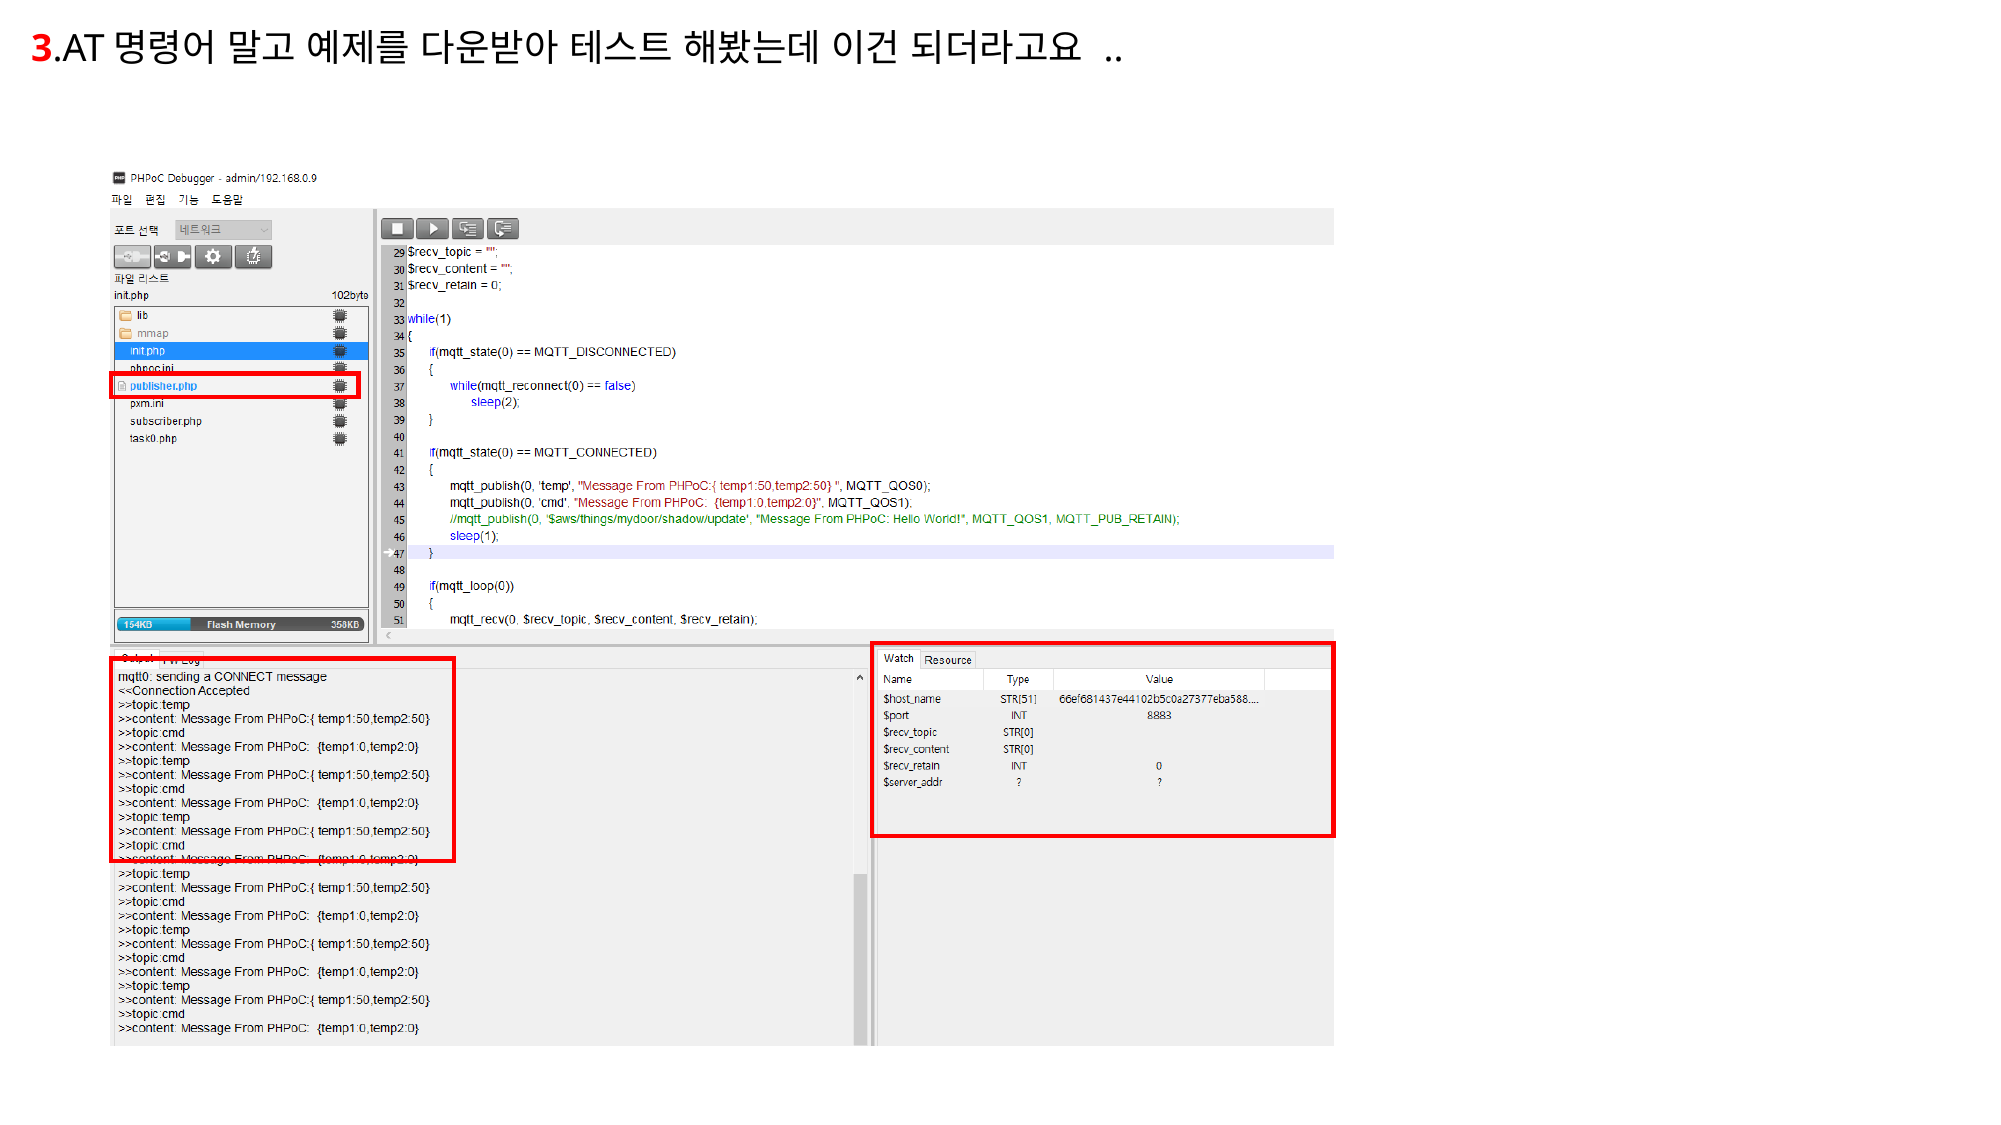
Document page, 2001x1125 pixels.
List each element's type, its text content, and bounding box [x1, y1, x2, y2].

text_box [110, 165, 1334, 1046]
text_box 3.AT명령어 말고 예제를 다운받아 테스트 해봤는데 이건 되더라고요 .. [16, 17, 2000, 122]
